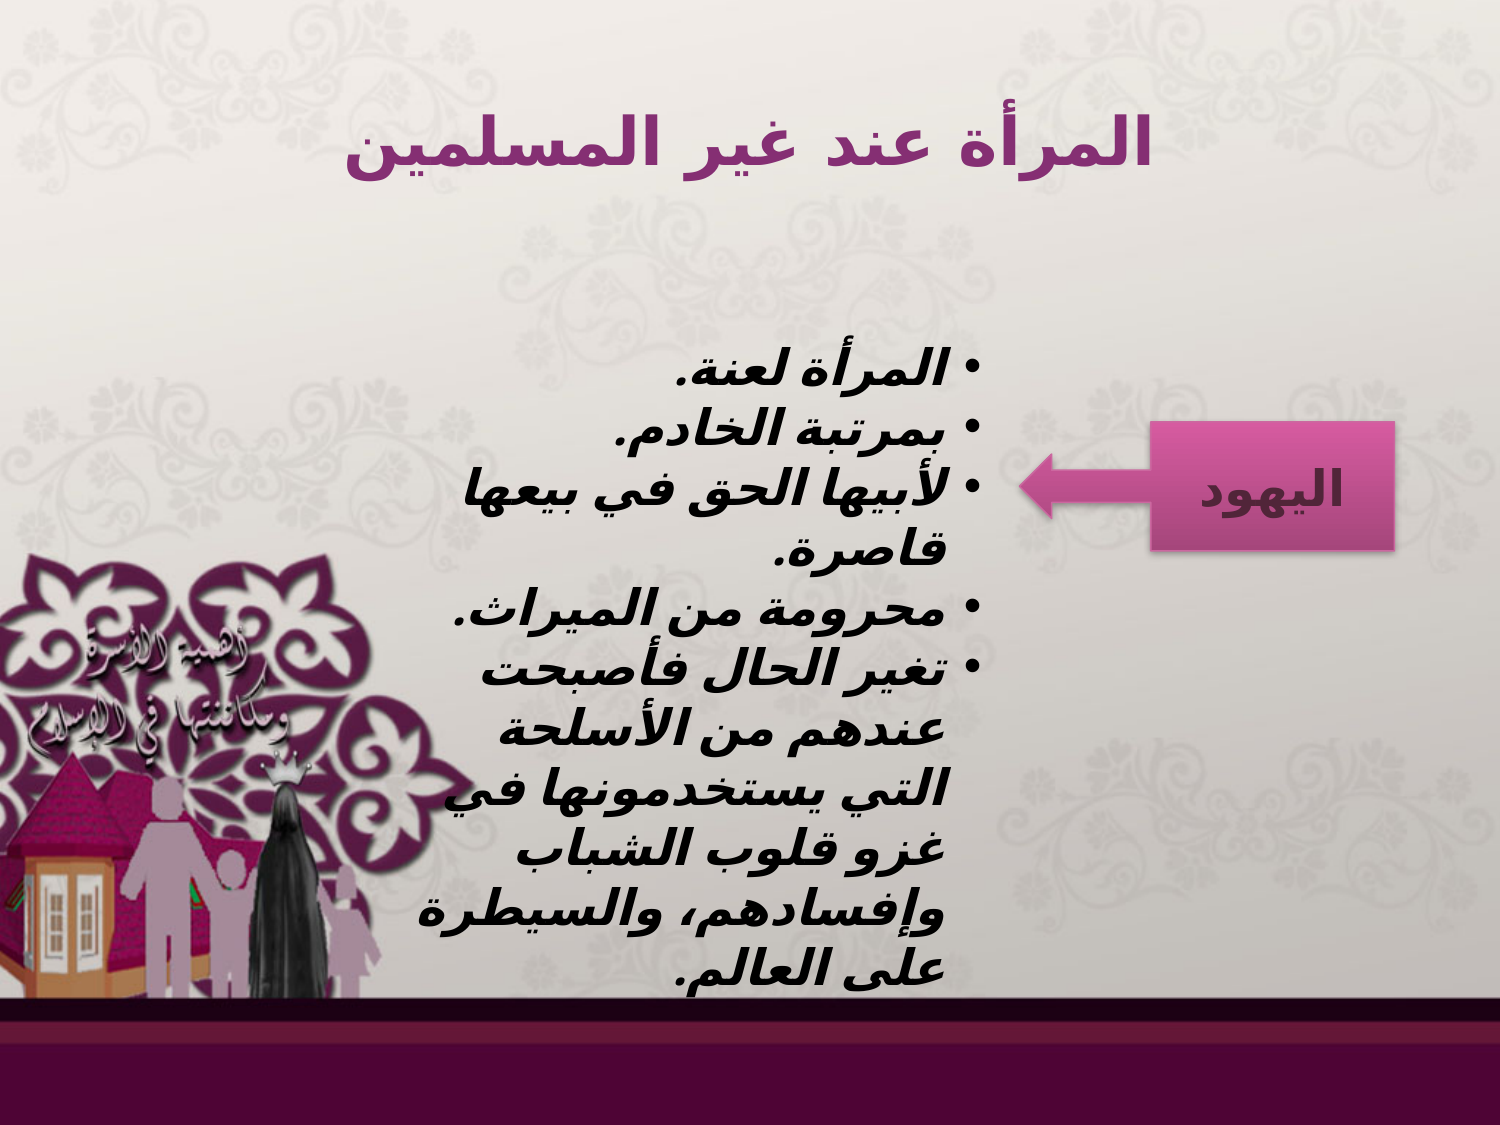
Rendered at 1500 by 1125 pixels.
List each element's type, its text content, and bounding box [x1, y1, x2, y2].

text_box اليهود [1018, 421, 1396, 552]
picture [0, 0, 1500, 1125]
text_box المرأة لعنة. بمرتبة الخادم. لأبيها الحق في بيعها قاصرة. محرومة من الميراث. تغير الحال فأصبحت عندهم من الأسلحة التي يستخدمونها في غزو قلوب الشباب وإفسادهم، والسيطرة على العالم. [375, 328, 997, 1063]
title المرأة عند غير المسلمين [74, 44, 1426, 233]
